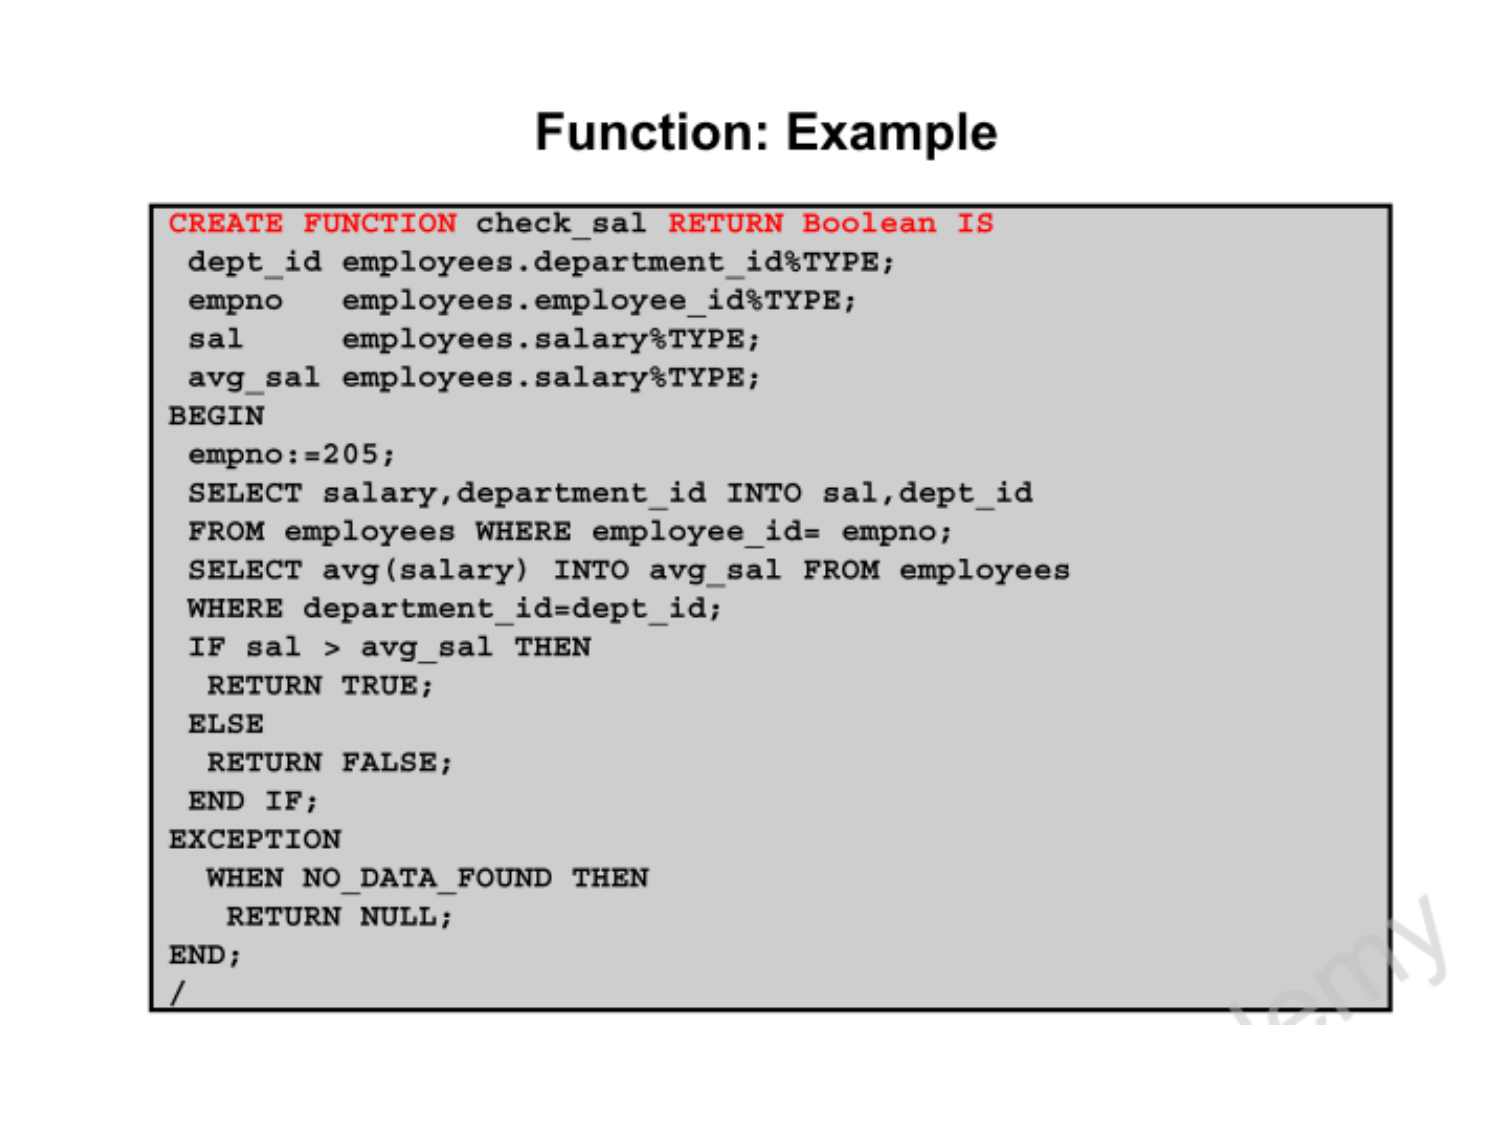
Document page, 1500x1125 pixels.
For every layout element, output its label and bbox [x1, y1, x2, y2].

picture [62, 37, 1451, 1026]
